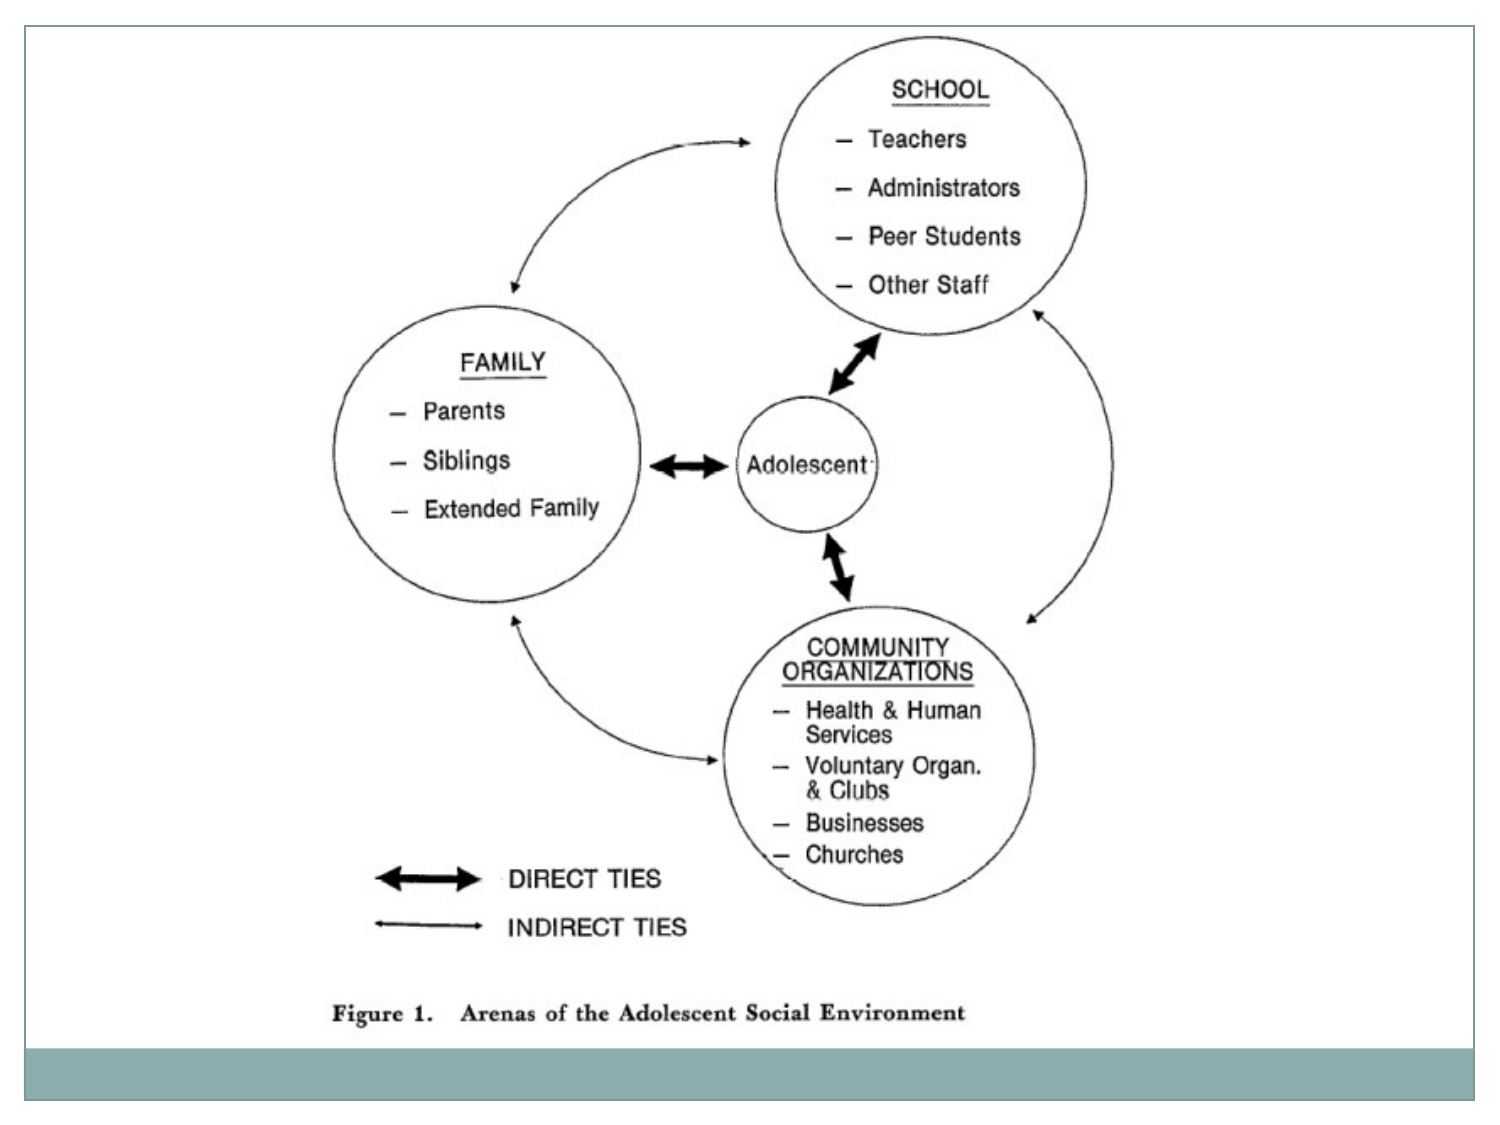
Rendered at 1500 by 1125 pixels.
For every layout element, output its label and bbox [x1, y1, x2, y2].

picture [324, 28, 1138, 1040]
